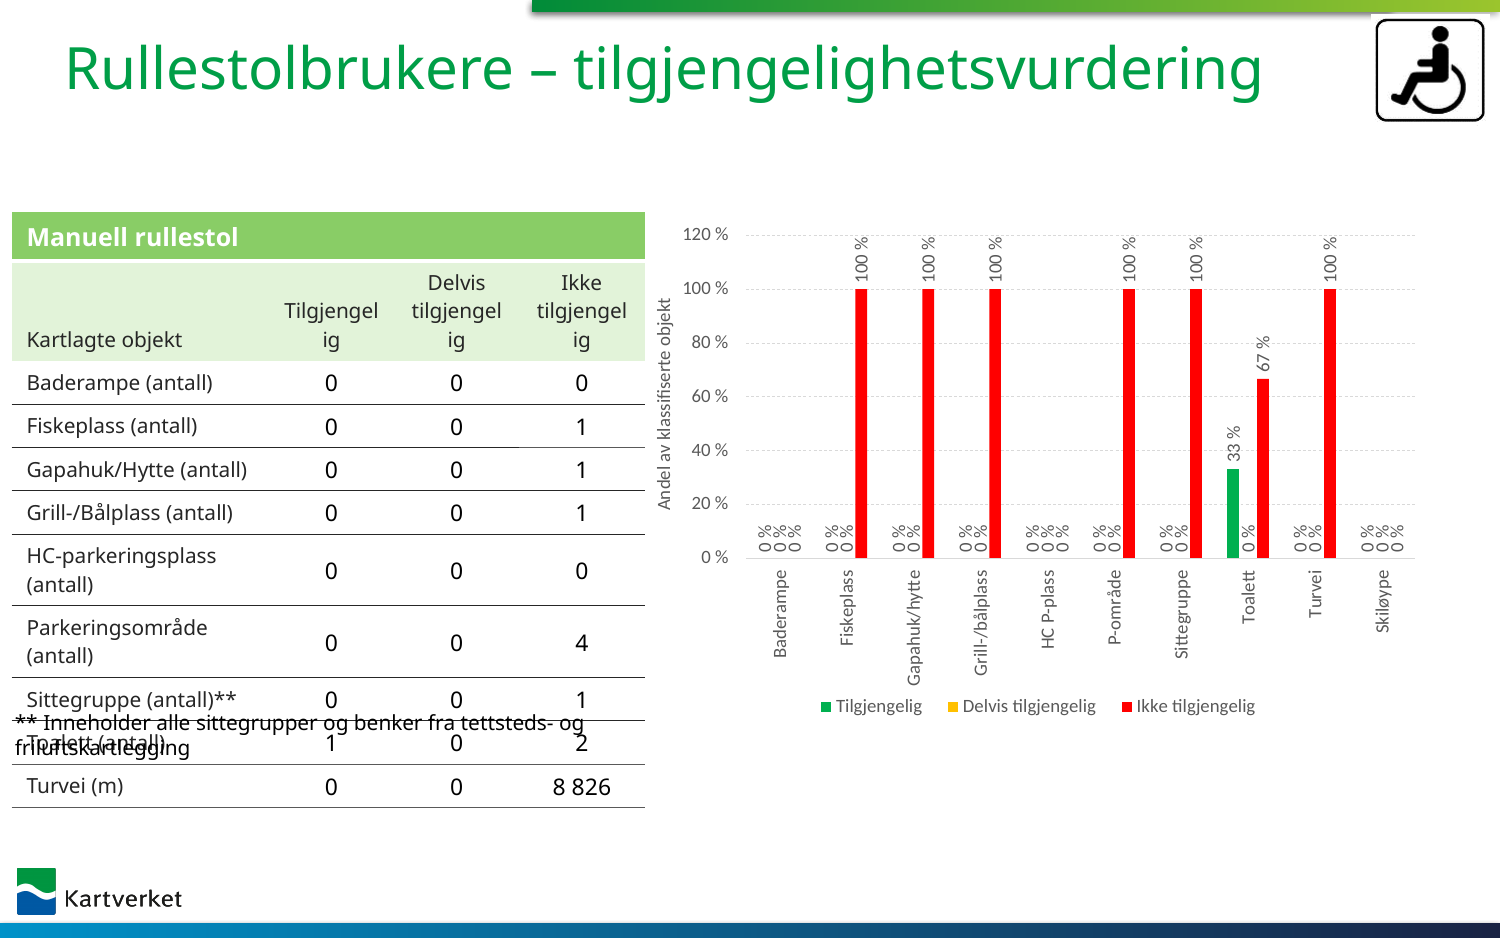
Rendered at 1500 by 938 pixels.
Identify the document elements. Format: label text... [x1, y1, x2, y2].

table_cell 0 [394, 535, 519, 605]
table_cell Sittegruppe (antall)** [12, 678, 269, 702]
table_cell 0 [519, 361, 638, 404]
table_cell 8 826 [519, 768, 645, 807]
table_cell 0 [394, 768, 519, 807]
table_cell 0 [394, 606, 519, 677]
table_cell 0 [394, 361, 519, 404]
table_cell Ikke tilgjengelig [519, 263, 638, 361]
table_cell 0 [269, 768, 394, 807]
table_cell 0 [394, 678, 519, 702]
table_cell Fiskeplass (antall) [12, 405, 269, 447]
table_cell 1 [519, 491, 638, 534]
table_cell Grill-/Bålplass (antall) [12, 491, 269, 534]
table_cell 0 [269, 606, 394, 677]
table_cell 0 [269, 535, 394, 605]
table_cell 4 [519, 606, 638, 677]
table_cell Delvis tilgjengelig [394, 263, 519, 361]
table_cell 0 [519, 535, 638, 605]
table_cell Kartlagte objekt [12, 263, 269, 361]
table_cell HC-parkeringsplass (antall) [12, 535, 269, 605]
table_header Manuell rullestol [12, 212, 645, 259]
table_cell Tilgjengelig [269, 263, 394, 361]
table_cell 1 [519, 678, 638, 702]
picture [1371, 13, 1491, 127]
table_cell 0 [269, 491, 394, 534]
picture [643, 218, 1427, 728]
table_cell 0 [394, 491, 519, 534]
table_cell Turvei (m) [12, 768, 269, 807]
table_cell 0 [394, 405, 519, 447]
text_box Rullestolbrukere – tilgjengelighetsvurdering [49, 12, 1372, 109]
table_cell 0 [269, 361, 394, 404]
table_cell 0 [269, 405, 394, 447]
table_cell Baderampe (antall) [12, 361, 269, 404]
table_cell 0 [394, 448, 519, 490]
table_cell 0 [269, 678, 394, 702]
table_cell 1 [519, 448, 638, 490]
table_cell 1 [519, 405, 638, 447]
table_cell Gapahuk/Hytte (antall) [12, 448, 269, 490]
table_cell Parkeringsområde (antall) [12, 606, 269, 677]
table_cell 0 [269, 448, 394, 490]
text_box ** Inneholder alle sittegrupper og benker fra tettsteds- og friluftskartlegging [0, 702, 745, 768]
